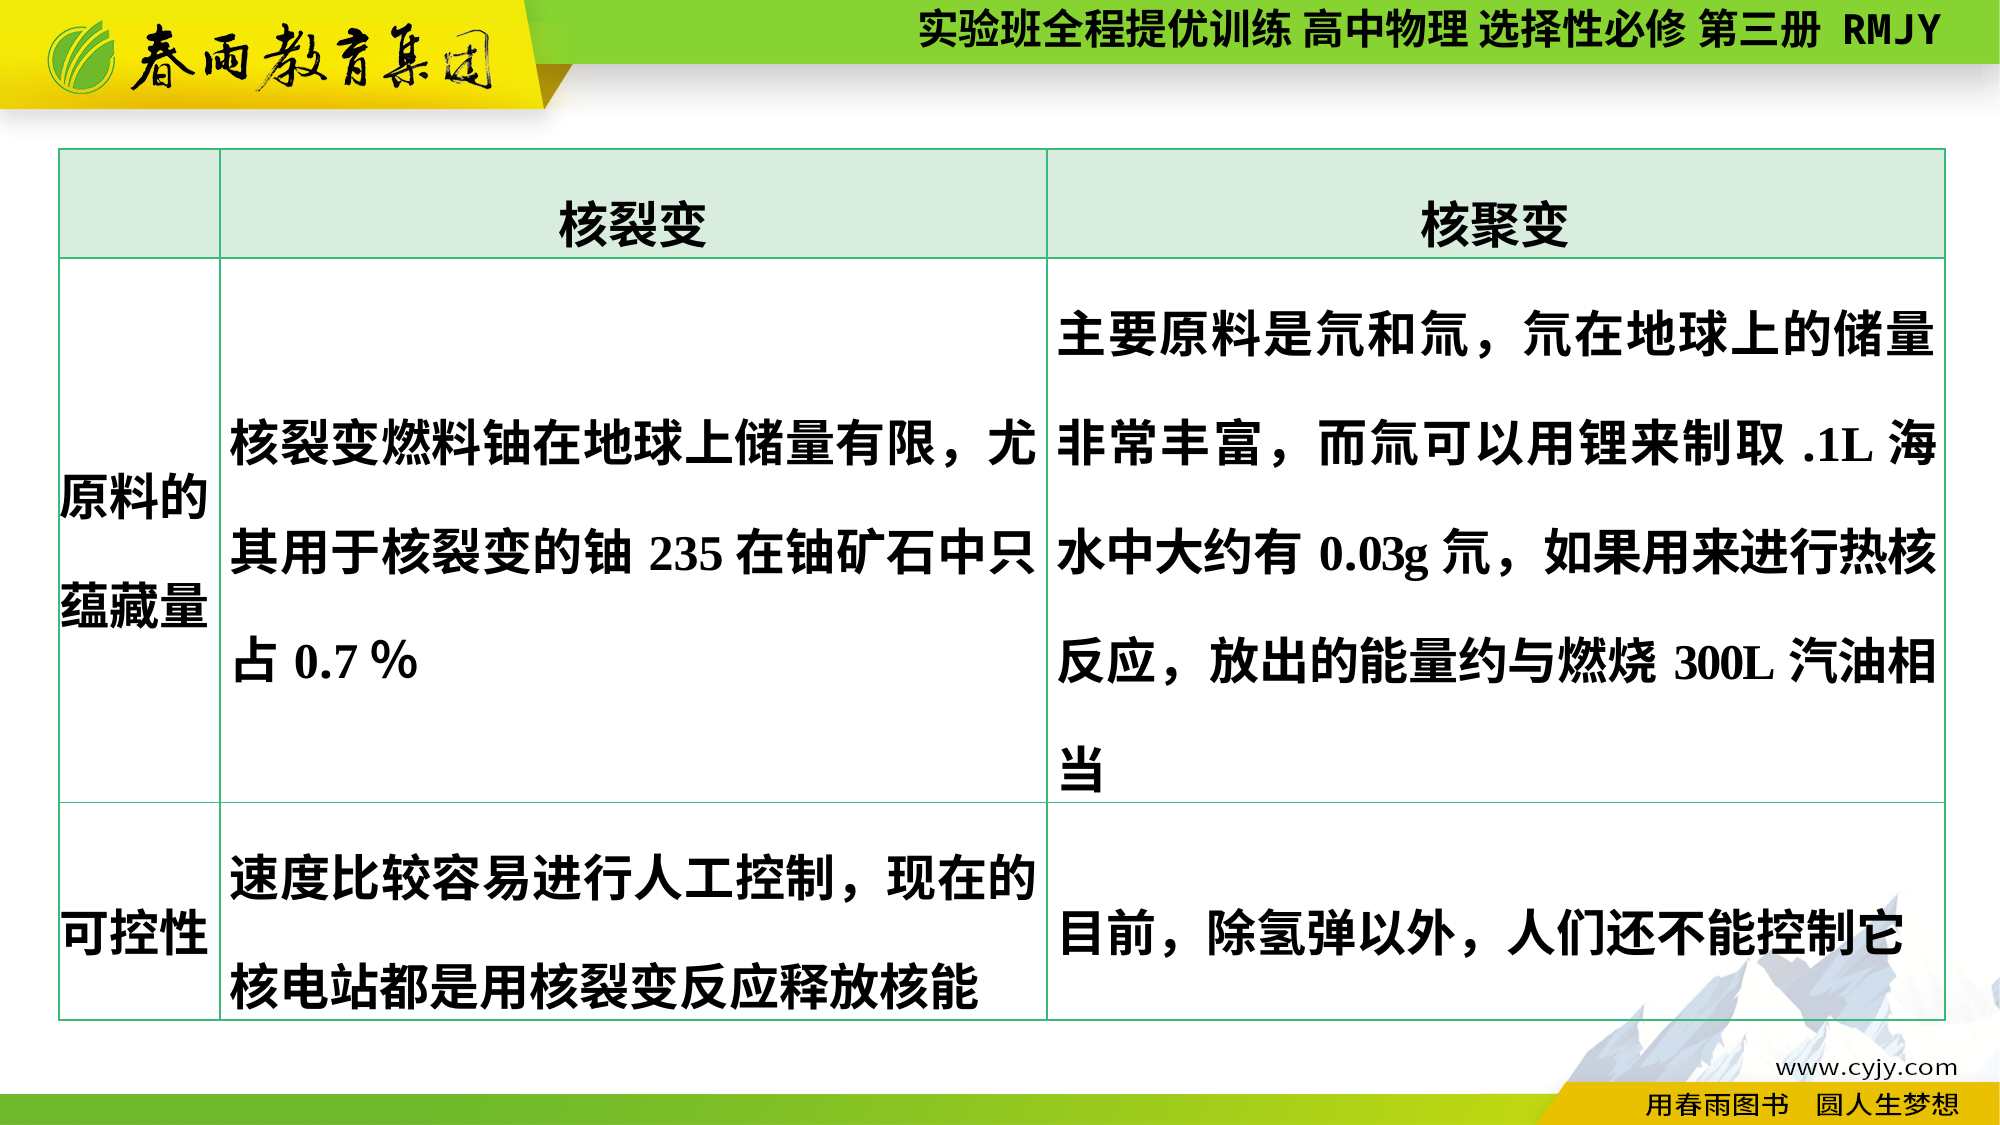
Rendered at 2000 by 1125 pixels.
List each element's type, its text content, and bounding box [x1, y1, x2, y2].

table_cell 核裂变燃料铀在地球上储量有限，尤其用于核裂变的铀235在铀矿石中只占0.7％ [221, 259, 1046, 802]
table_cell 速度比较容易进行人工控制，现在的核电站都是用核裂变反应释放核能 [221, 803, 1046, 1019]
table_cell 原料的蕴藏量 [60, 259, 219, 802]
picture [0, 0, 2000, 1125]
table_header 核聚变 [1048, 150, 1944, 257]
table_cell 主要原料是氘和氚，氘在地球上的储量非常丰富，而氚可以用锂来制取.1L海水中大约有0.03g氘，如果用来进行热核反应，放出的能量约与燃烧300L汽油相当 [1048, 259, 1944, 802]
table_header [60, 150, 219, 257]
table_cell 目前，除氢弹以外，人们还不能控制它 [1048, 803, 1944, 1019]
table_cell 可控性 [60, 803, 219, 1019]
table_header 核裂变 [221, 150, 1046, 257]
